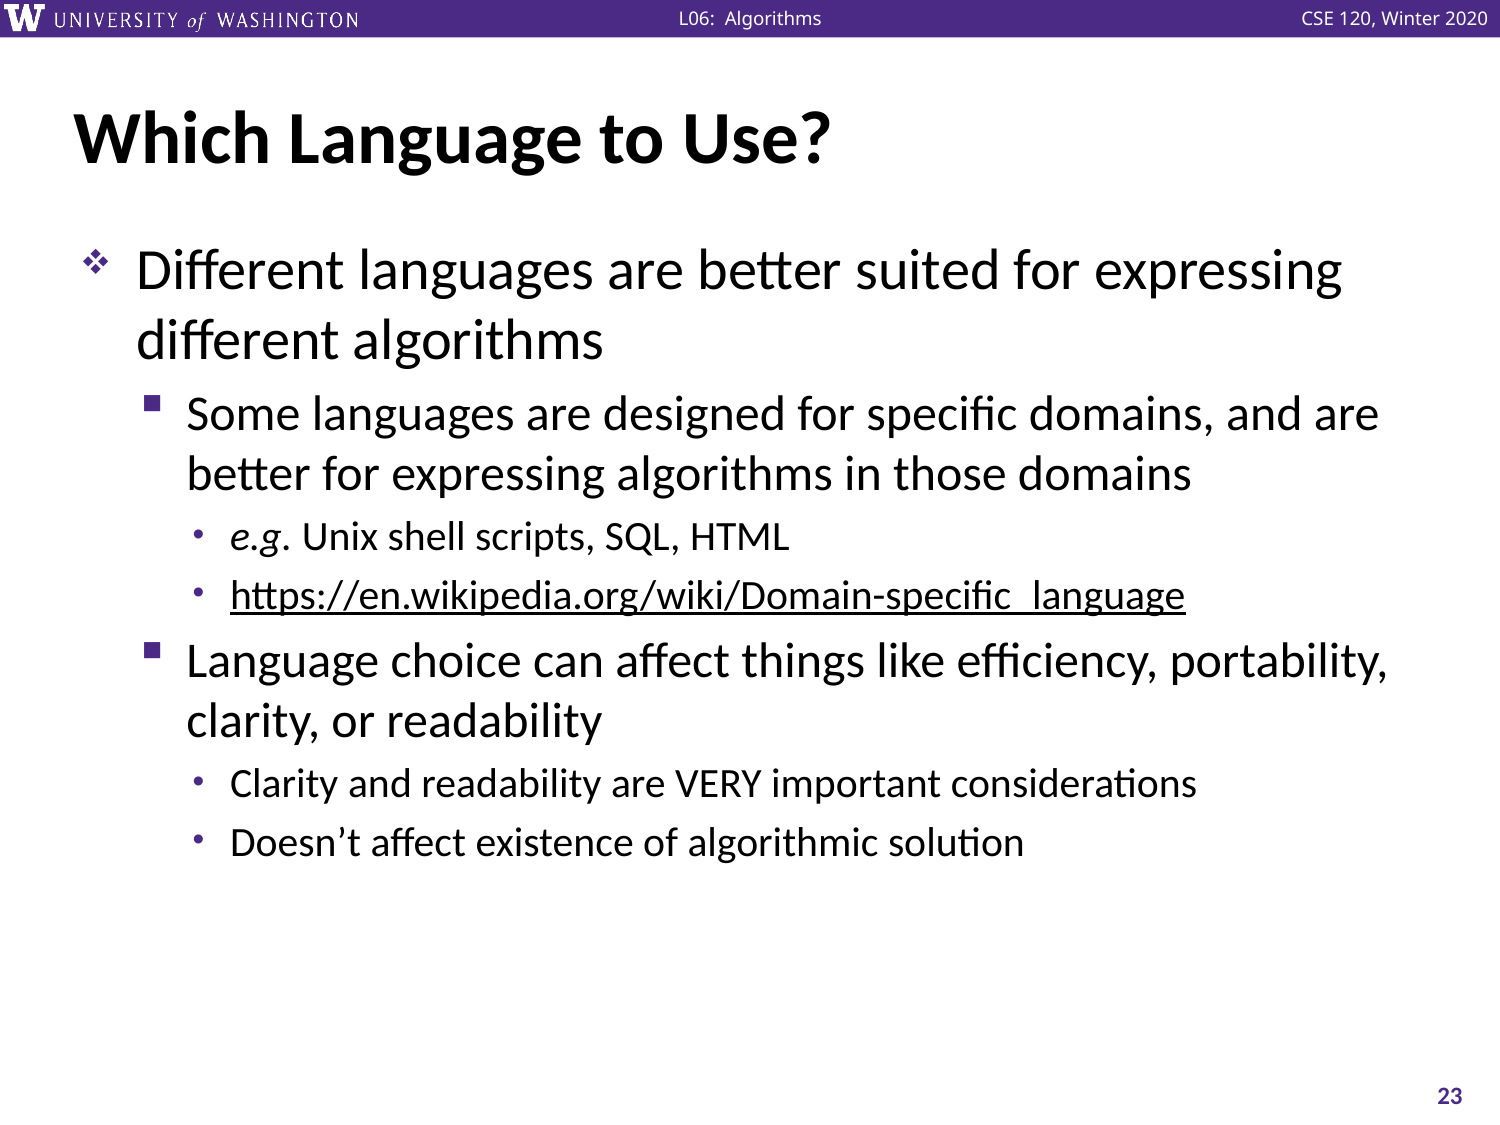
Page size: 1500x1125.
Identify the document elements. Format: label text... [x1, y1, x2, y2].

list Different languages are better suited for expressing different algorithms Some languages are designed for specific domains, and are better for expressing algorithms in those domains e.g. Unix shell scripts, SQL, HTML https://en.wikipedia.org/wiki/Domain-specific_language Language choice can affect things like efficiency, portability, clarity, or readability Clarity and readability are VERY important considerations Doesn’t affect existence of algorithmic solution [64, 223, 1438, 1040]
title Which Language to Use? [58, 71, 1438, 197]
slide_number 23 [1400, 1065, 1500, 1125]
picture [4, 4, 358, 32]
